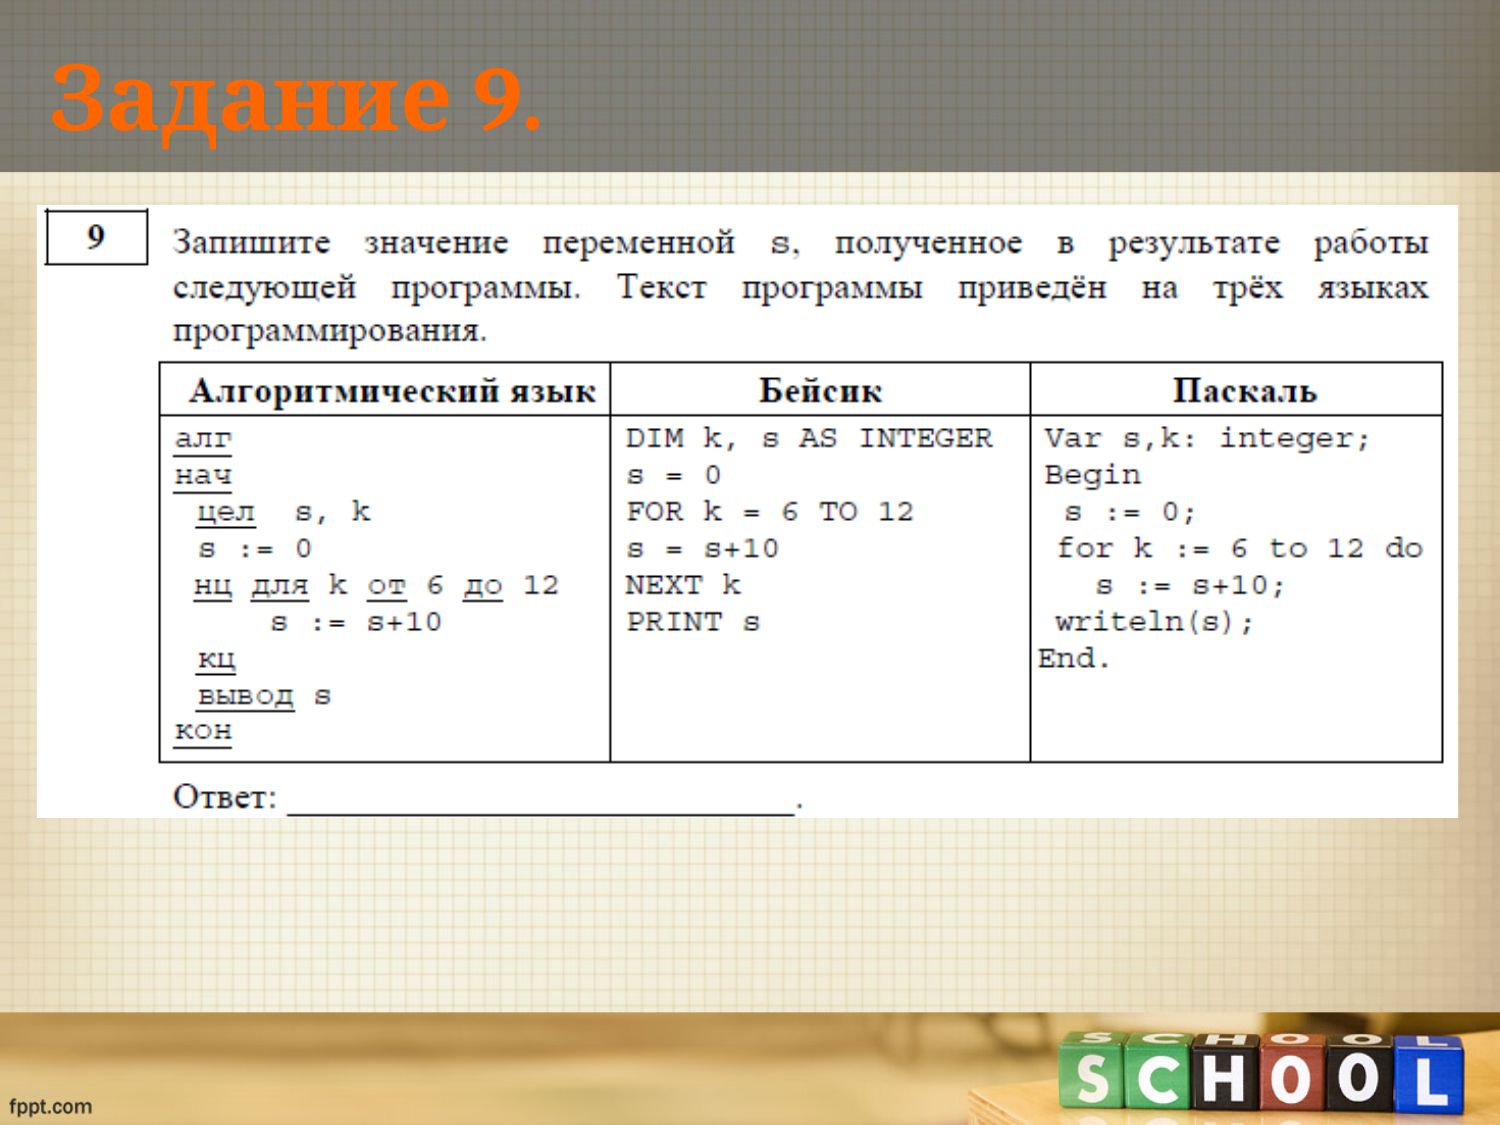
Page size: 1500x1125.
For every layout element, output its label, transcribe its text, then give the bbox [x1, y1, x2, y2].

picture [0, 0, 1500, 1125]
title Задание 9. [34, 0, 1385, 188]
